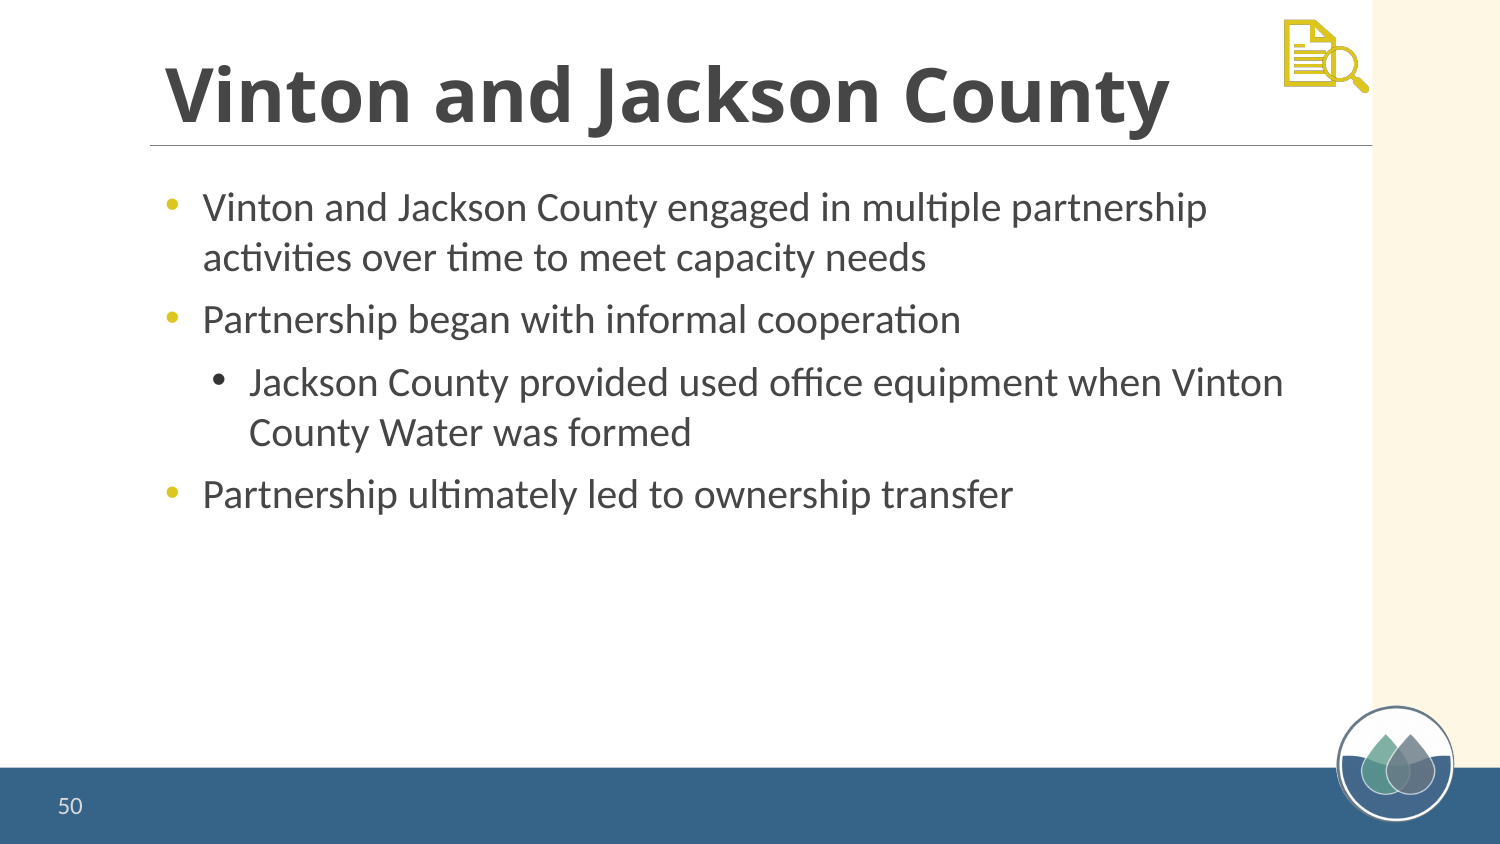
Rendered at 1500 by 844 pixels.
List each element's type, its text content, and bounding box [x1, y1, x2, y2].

slide_number 50 [16, 782, 124, 828]
title Vinton and Jackson County [150, 21, 1373, 146]
picture [1270, 13, 1350, 21]
list Vinton and Jackson County engaged in multiple partnership activities over time to meet capacity needs Partnership began with informal cooperation Jackson County provided used office equipment when Vinton County Water was formed Partnership ultimately led to ownership transfer [150, 171, 1373, 760]
